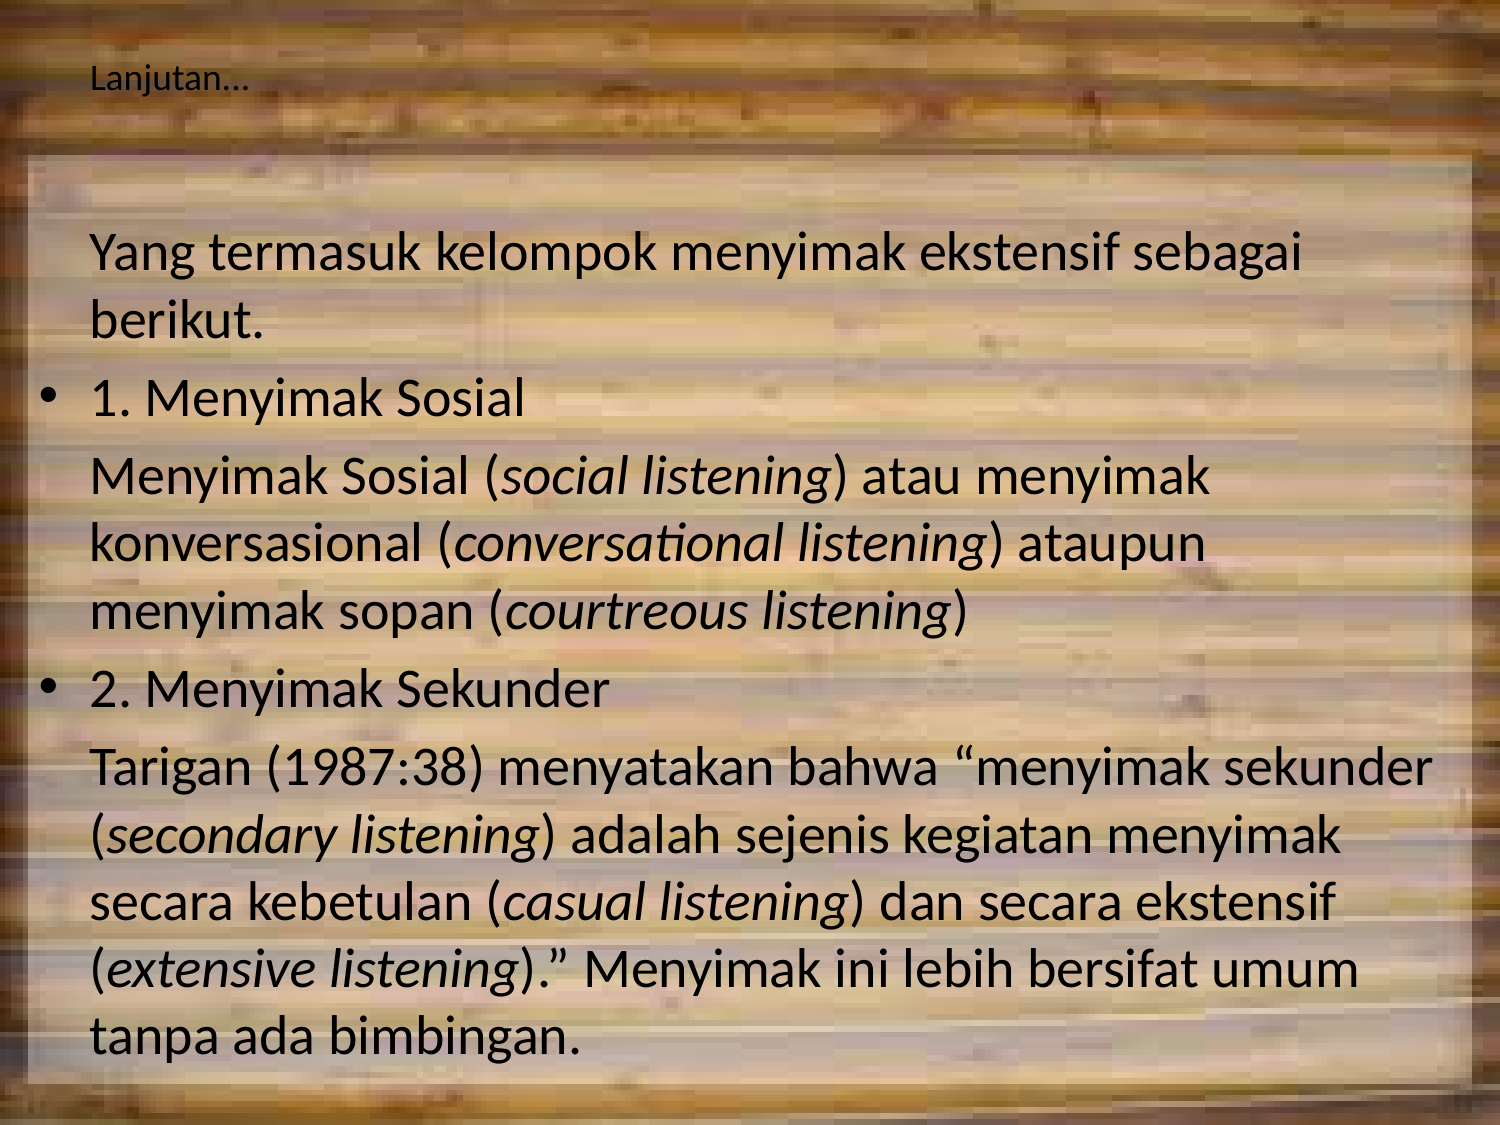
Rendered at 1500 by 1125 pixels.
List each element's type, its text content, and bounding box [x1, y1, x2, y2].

picture [0, 0, 1500, 1125]
title Lanjutan... [75, 45, 1425, 106]
list Yang termasuk kelompok menyimak ekstensif sebagai berikut. 1. Menyimak Sosial Menyimak Sosial (social listening) atau menyimak konversasional (conversational listening) ataupun menyimak sopan (courtreous listening) 2. Menyimak Sekunder Tarigan (1987:38) menyatakan bahwa “menyimak sekunder (secondary listening) adalah sejenis kegiatan menyimak secara kebetulan (casual listening) dan secara ekstensif (extensive listening).” Menyimak ini lebih bersifat umum tanpa ada bimbingan. [23, 128, 1465, 1079]
